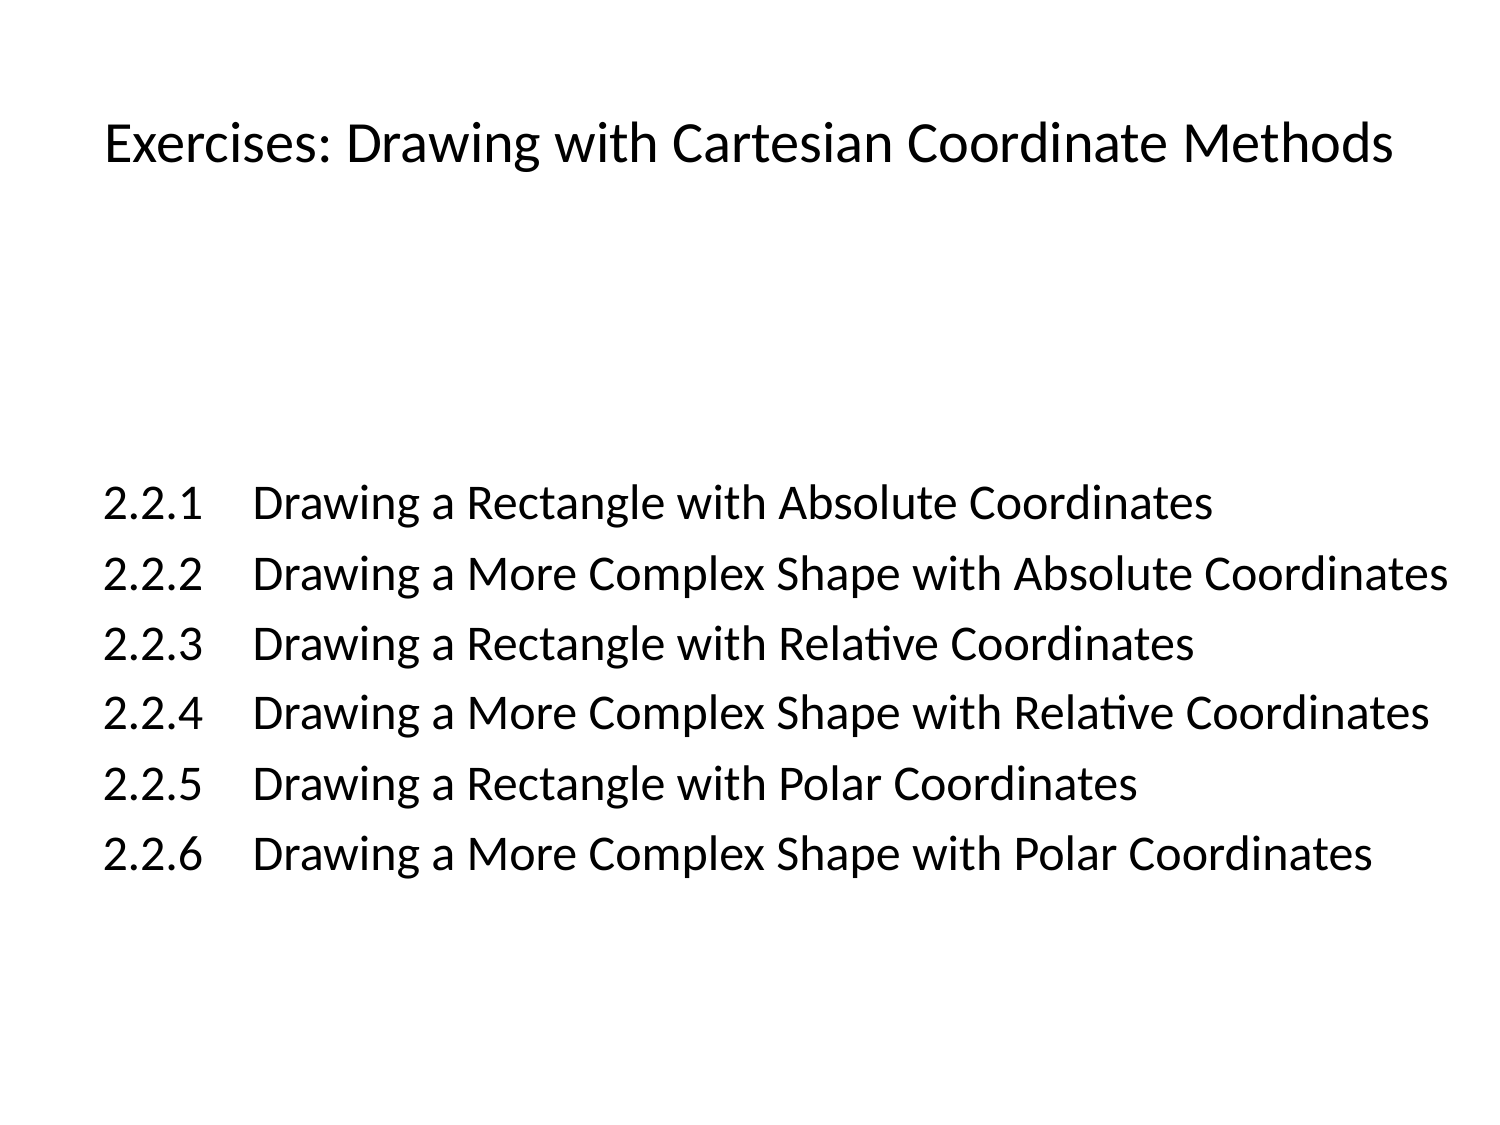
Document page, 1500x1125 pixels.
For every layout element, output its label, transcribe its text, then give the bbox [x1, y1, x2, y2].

list 2.2.1 Drawing a Rectangle with Absolute Coordinates 2.2.2 Drawing a More Complex Shape with Absolute Coordinates 2.2.3 Drawing a Rectangle with Relative Coordinates 2.2.4 Drawing a More Complex Shape with Relative Coordinates 2.2.5 Drawing a Rectangle with Polar Coordinates 2.2.6 Drawing a More Complex Shape with Polar Coordinates [87, 462, 1488, 1038]
title Exercises: Drawing with Cartesian Coordinate Methods [75, 45, 1425, 233]
